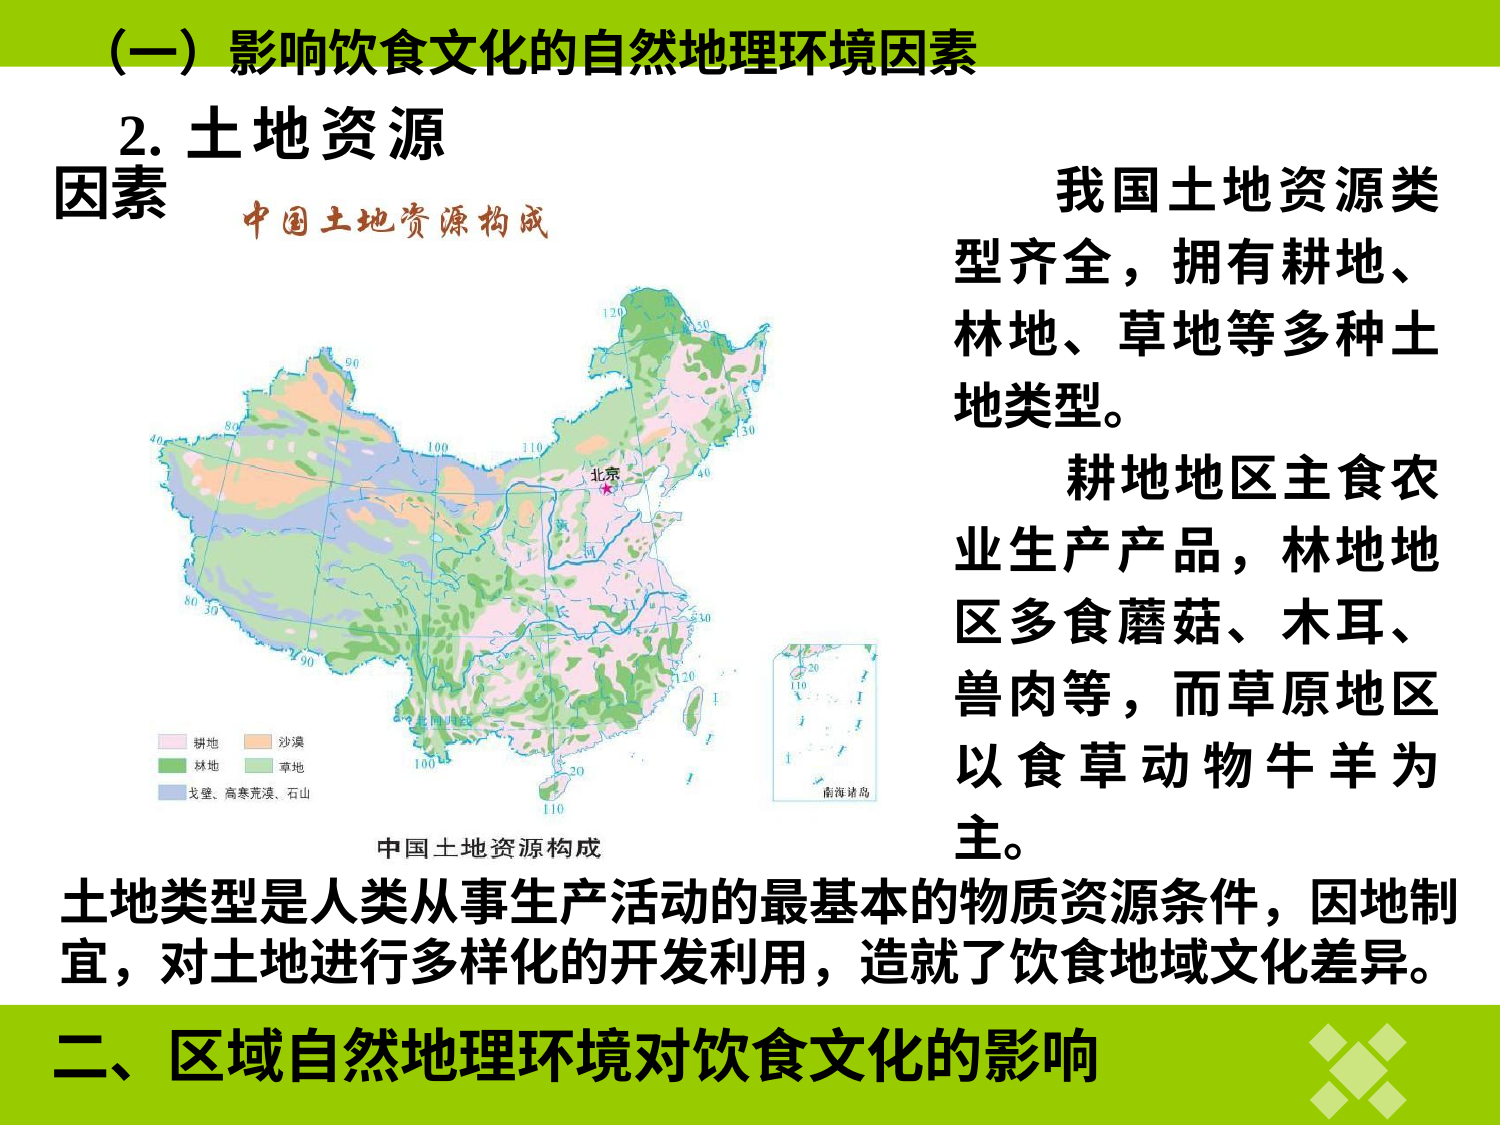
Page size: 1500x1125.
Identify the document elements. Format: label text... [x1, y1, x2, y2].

text_box 我国土地资源类型齐全，拥有耕地、林地、草地等多种土地类型。 耕地地区主食农业生产产品，林地地区多食蘑菇、木耳、兽肉等，而草原地区以食草动物牛羊为主。 [938, 138, 1456, 874]
text_box 二、区域自然地理环境对饮食文化的影响 [36, 1011, 1424, 1097]
text_box （一）影响饮食文化的自然地理环境因素 [0, 0, 1069, 89]
text_box 土地类型是人类从事生产活动的最基本的物质资源条件，因地制宜，对土地进行多样化的开发利用，造就了饮食地域文化差异。 [44, 863, 1483, 998]
picture [36, 184, 987, 870]
text_box 2.土地资源因素 [37, 101, 461, 175]
